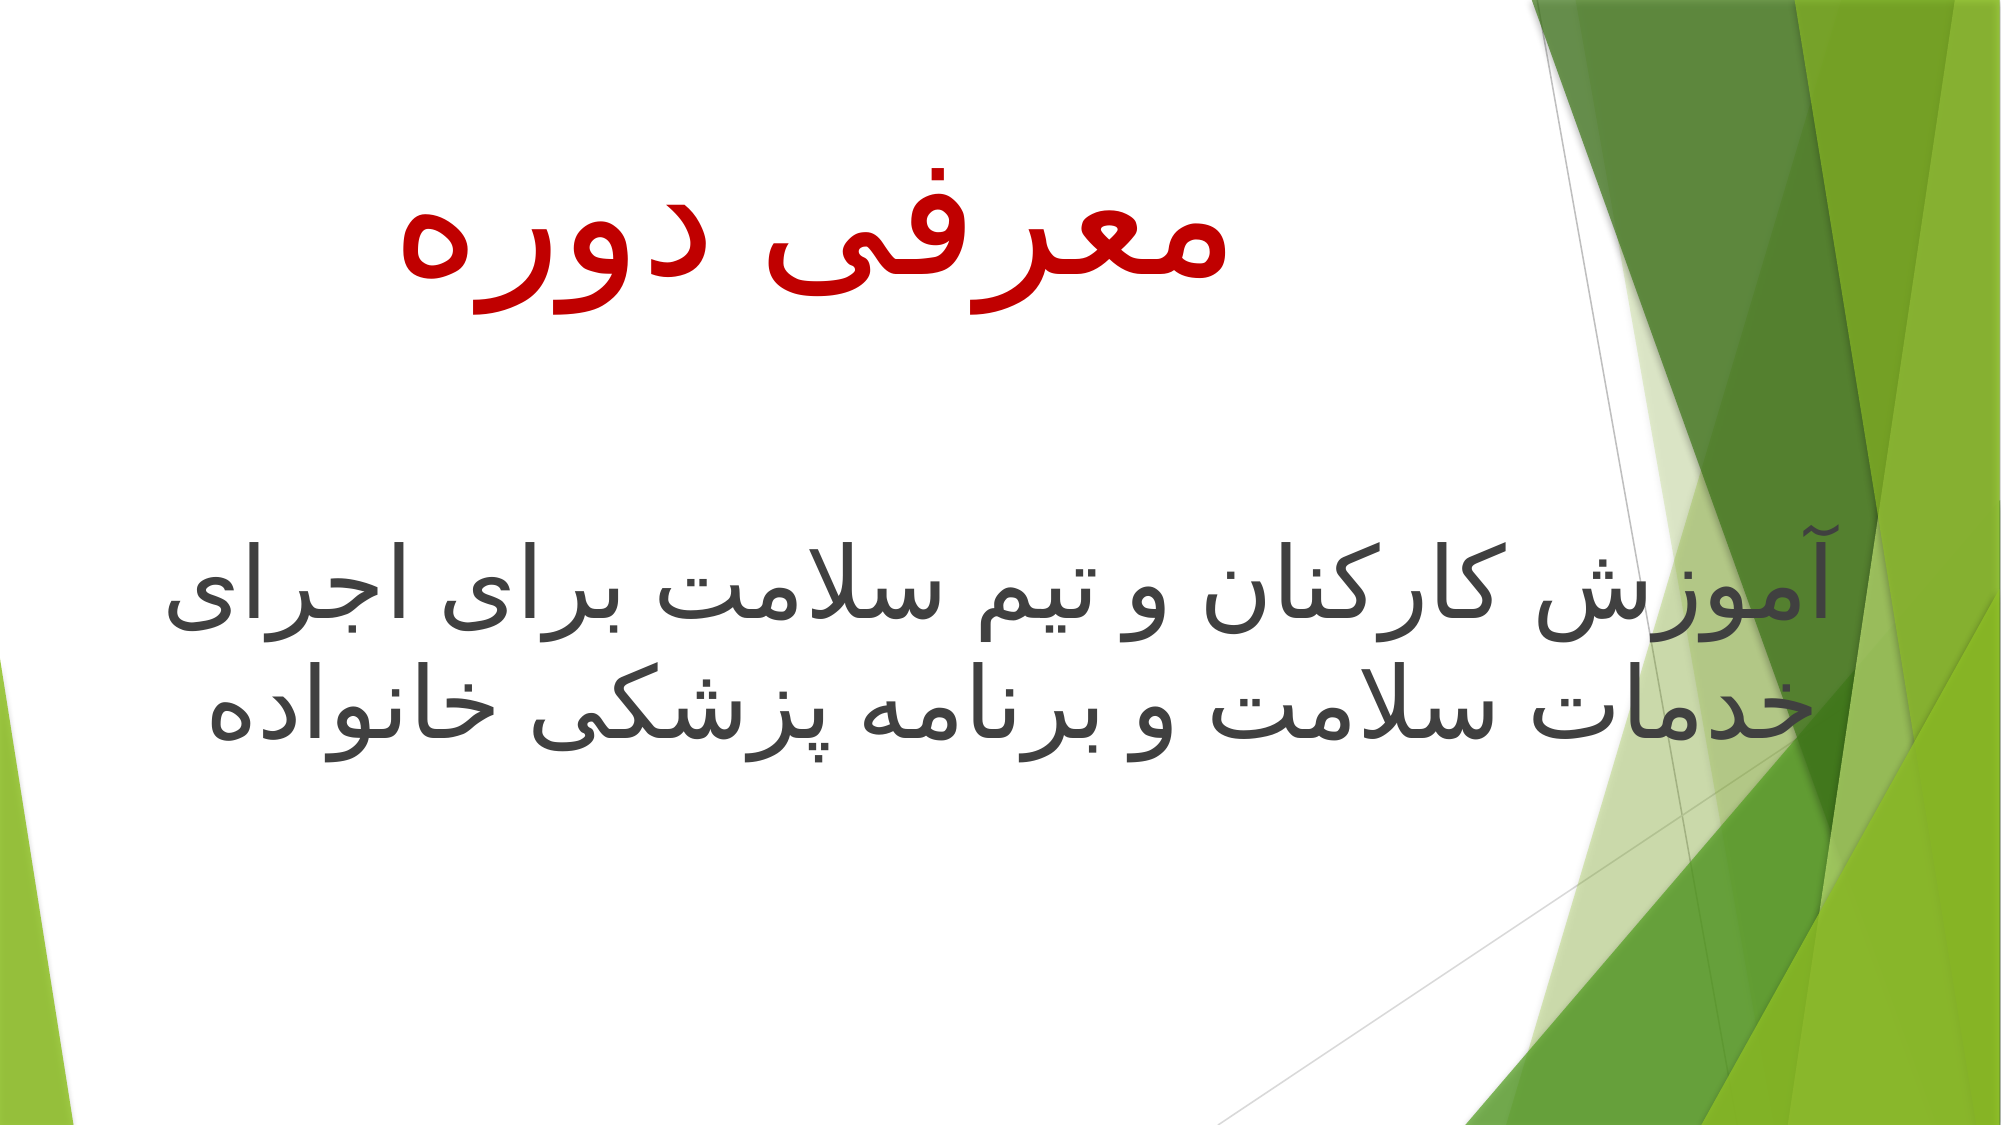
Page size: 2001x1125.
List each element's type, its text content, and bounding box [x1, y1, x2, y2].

list آموزش کارکنان و تیم سلامت برای اجرای خدمات سلامت و برنامه پزشکی خانواده [137, 511, 1863, 1014]
title معرفی دوره [111, 99, 1522, 317]
